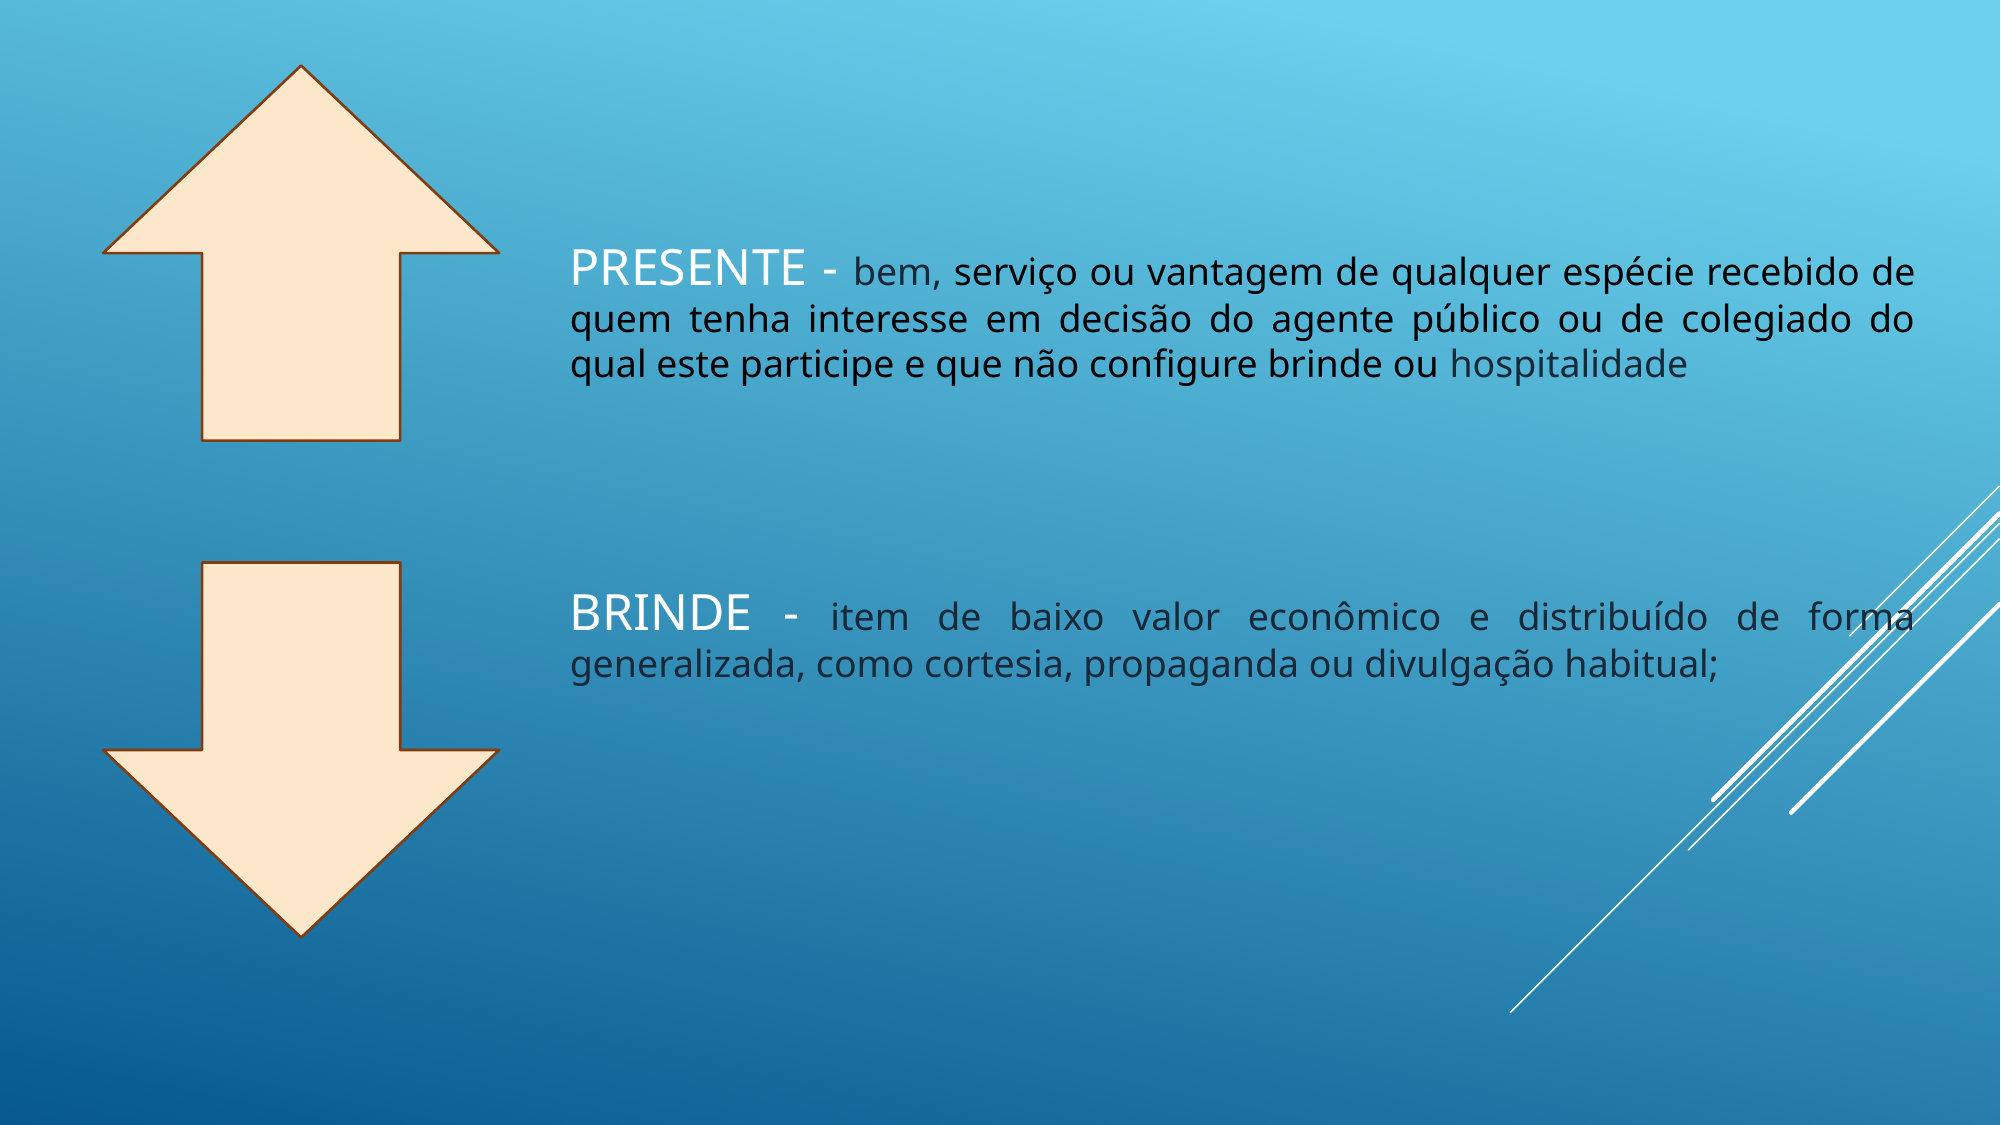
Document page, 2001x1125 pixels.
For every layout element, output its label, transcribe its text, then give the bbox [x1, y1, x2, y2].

text_box BRINDE - item de baixo valor econômico e distribuído de forma generalizada, como cortesia, propaganda ou divulgação habitual; [555, 572, 1932, 748]
text_box [101, 561, 501, 939]
text_box PRESENTE - bem, serviço ou vantagem de qualquer espécie recebido de quem tenha interesse em decisão do agente público ou de colegiado do qual este participe e que não configure brinde ou hospitalidade [555, 228, 1932, 449]
text_box [101, 64, 501, 442]
